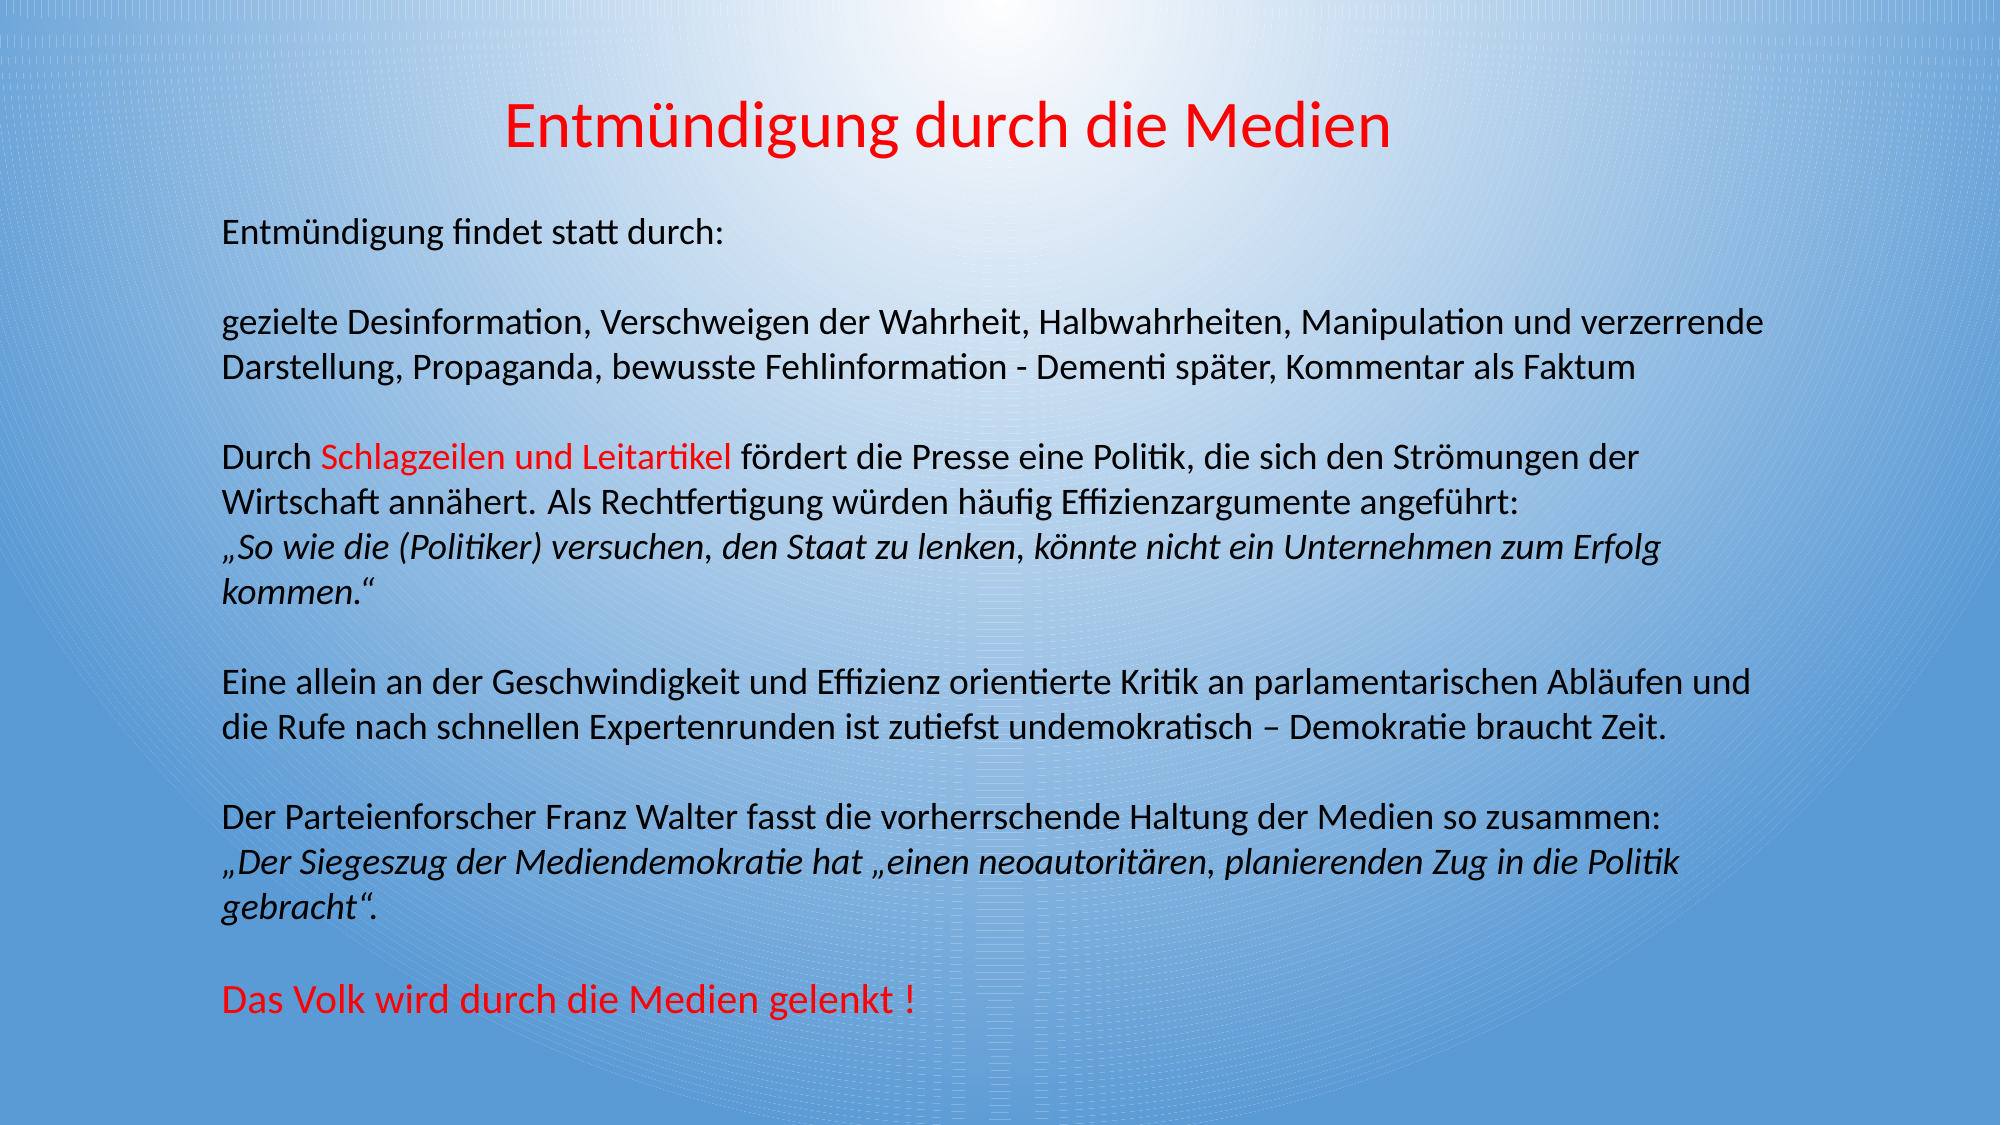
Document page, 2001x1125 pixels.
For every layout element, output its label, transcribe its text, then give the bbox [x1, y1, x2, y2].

text_box Entmündigung durch die Medien [279, 73, 1618, 168]
text_box Entmündigung findet statt durch: gezielte Desinformation, Verschweigen der Wahrheit, Halbwahrheiten, Manipulation und verzerrende Darstellung, Propaganda, bewusste Fehlinformation - Dementi später, Kommentar als Faktum Durch Schlagzeilen und Leitartikel fördert die Presse eine Politik, die sich den Strömungen der Wirtschaft annähert. Als Rechtfertigung würden häufig Effizienzargumente angeführt: „So wie die (Politiker) versuchen, den Staat zu lenken, könnte nicht ein Unternehmen zum Erfolg kommen.“ Eine allein an der Geschwindigkeit und Effizienz orientierte Kritik an parlamentarischen Abläufen und die Rufe nach schnellen Expertenrunden ist zutiefst undemokratisch – Demokratie braucht Zeit. Der Parteienforscher Franz Walter fasst die vorherrschende Haltung der Medien so zusammen: „Der Siegeszug der Mediendemokratie hat „einen neoautoritären, planierenden Zug in die Politik gebracht“. Das Volk wird durch die Medien gelenkt ! [206, 199, 1801, 1030]
